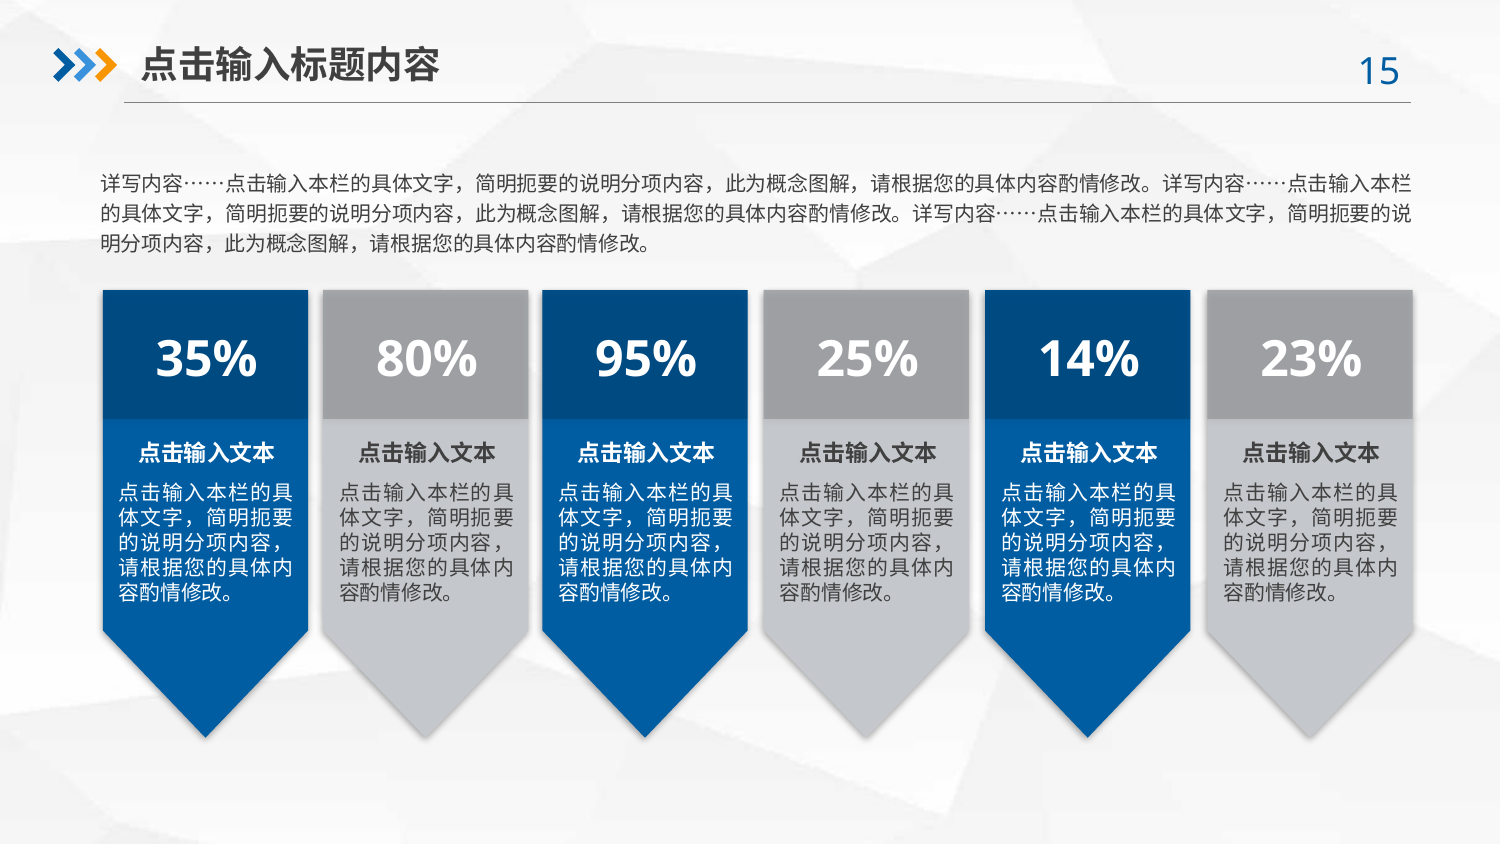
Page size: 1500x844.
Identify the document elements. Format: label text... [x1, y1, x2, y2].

text_box 点击输入文本 [1234, 436, 1390, 476]
text_box 35% [125, 323, 289, 393]
text_box 点击输入本栏的具体文字，简明扼要的说明分项内容，请根据您的具体内容酌情修改。 [1217, 476, 1404, 579]
text_box 点击输入文本 [349, 436, 506, 476]
text_box [762, 425, 970, 739]
text_box 点击输入文本 [129, 436, 285, 476]
text_box [541, 425, 749, 739]
text_box 点击输入本栏的具体文字，简明扼要的说明分项内容，请根据您的具体内容酌情修改。 [552, 476, 739, 579]
text_box 点击输入本栏的具体文字，简明扼要的说明分项内容，请根据您的具体内容酌情修改。 [333, 476, 520, 579]
text_box [1207, 289, 1413, 420]
text_box 点击输入本栏的具体文字，简明扼要的说明分项内容，请根据您的具体内容酌情修改。 [774, 476, 960, 579]
text_box [102, 425, 309, 739]
picture [0, 0, 1500, 844]
text_box 点击输入文本 [569, 436, 725, 476]
text_box 23% [1229, 323, 1393, 393]
text_box 点击输入本栏的具体文字，简明扼要的说明分项内容，请根据您的具体内容酌情修改。 [995, 476, 1182, 579]
text_box [1206, 425, 1414, 739]
text_box [322, 289, 529, 420]
text_box 详写内容……点击输入本栏的具体文字，简明扼要的说明分项内容，此为概念图解，请根据您的具体内容酌情修改。详写内容……点击输入本栏的具体文字，简明扼要的说明分项内容，此为概念图解，请根据您的具体内容酌情修改。详写内容……点击输入本栏的具体文字，简明扼要的说明分项内容，此为概念图解，请根据您的具体内容酌情修改。 [94, 162, 1418, 269]
text_box 点击输入本栏的具体文字，简明扼要的说明分项内容，请根据您的具体内容酌情修改。 [113, 476, 300, 579]
text_box [984, 426, 1192, 739]
text_box [984, 289, 1191, 420]
text_box [542, 289, 748, 420]
text_box 14% [1007, 323, 1171, 393]
text_box 点击输入文本 [1011, 436, 1168, 476]
text_box [102, 289, 309, 420]
text_box 80% [345, 323, 509, 393]
text_box 点击输入标题内容 [140, 32, 491, 95]
text_box [763, 289, 970, 420]
text_box 95% [564, 323, 728, 393]
text_box 点击输入文本 [790, 436, 946, 476]
text_box 25% [786, 323, 949, 393]
text_box [322, 425, 530, 739]
